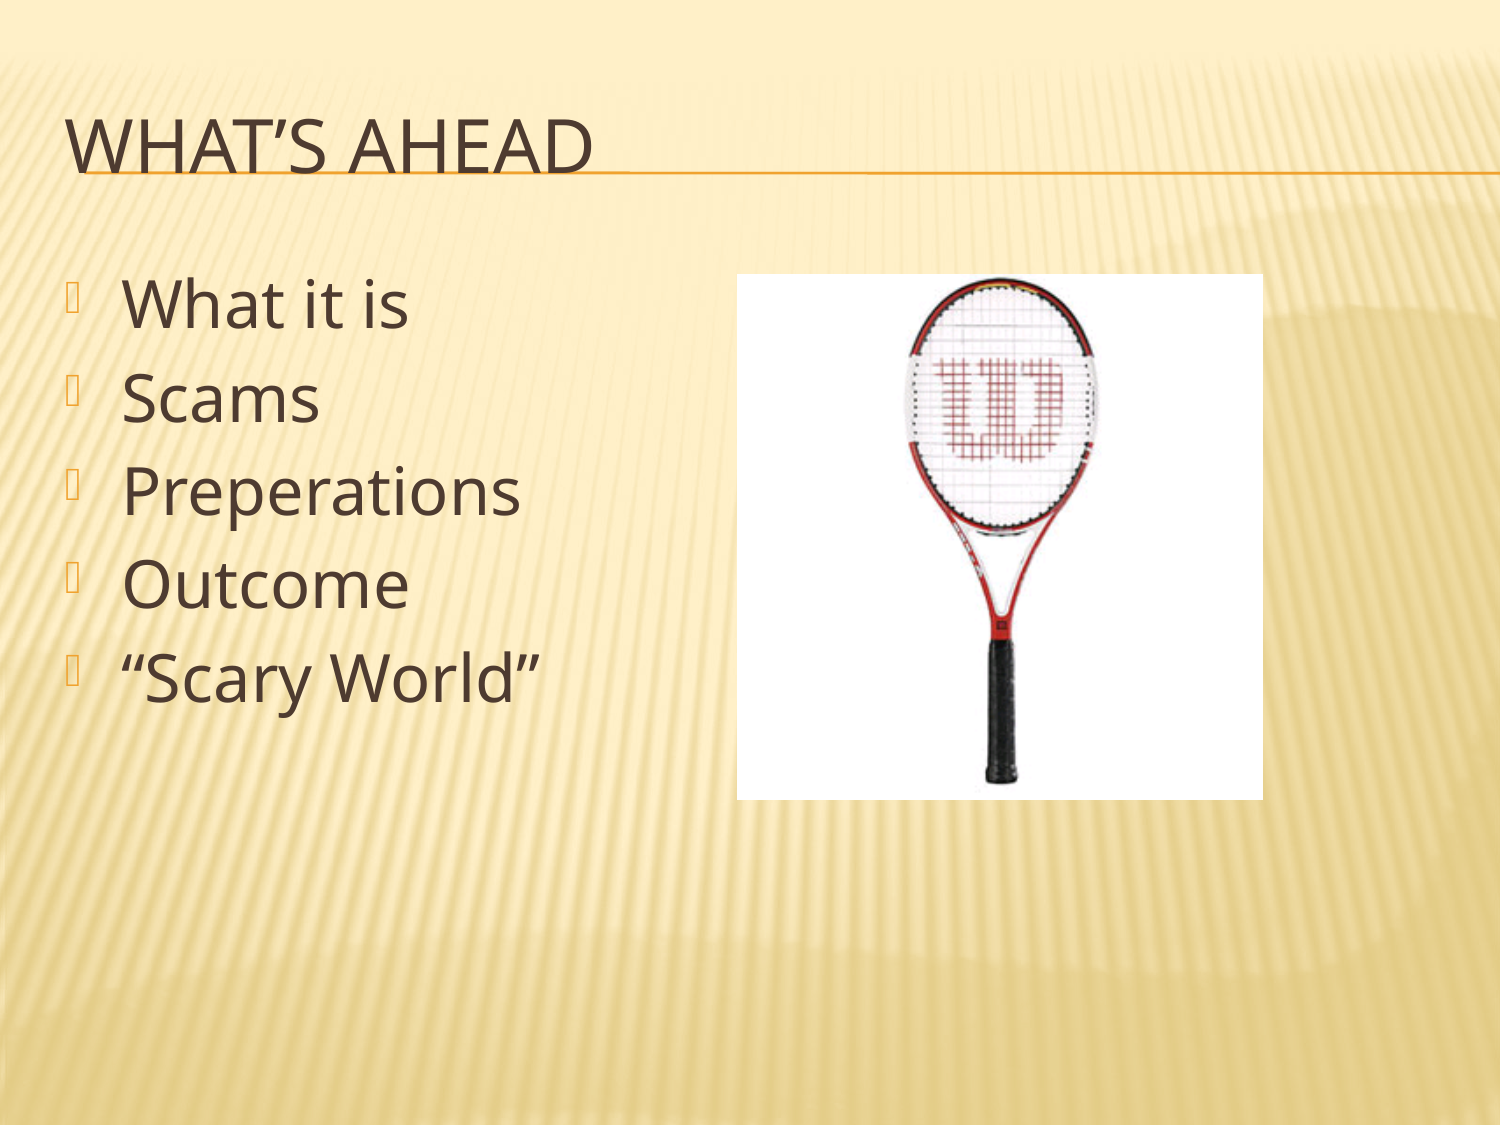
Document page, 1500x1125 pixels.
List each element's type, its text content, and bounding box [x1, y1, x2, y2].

title What’s ahead [50, 75, 1475, 213]
list What it is Scams Preperations Outcome “Scary World” [50, 254, 1475, 998]
picture [737, 274, 1263, 801]
